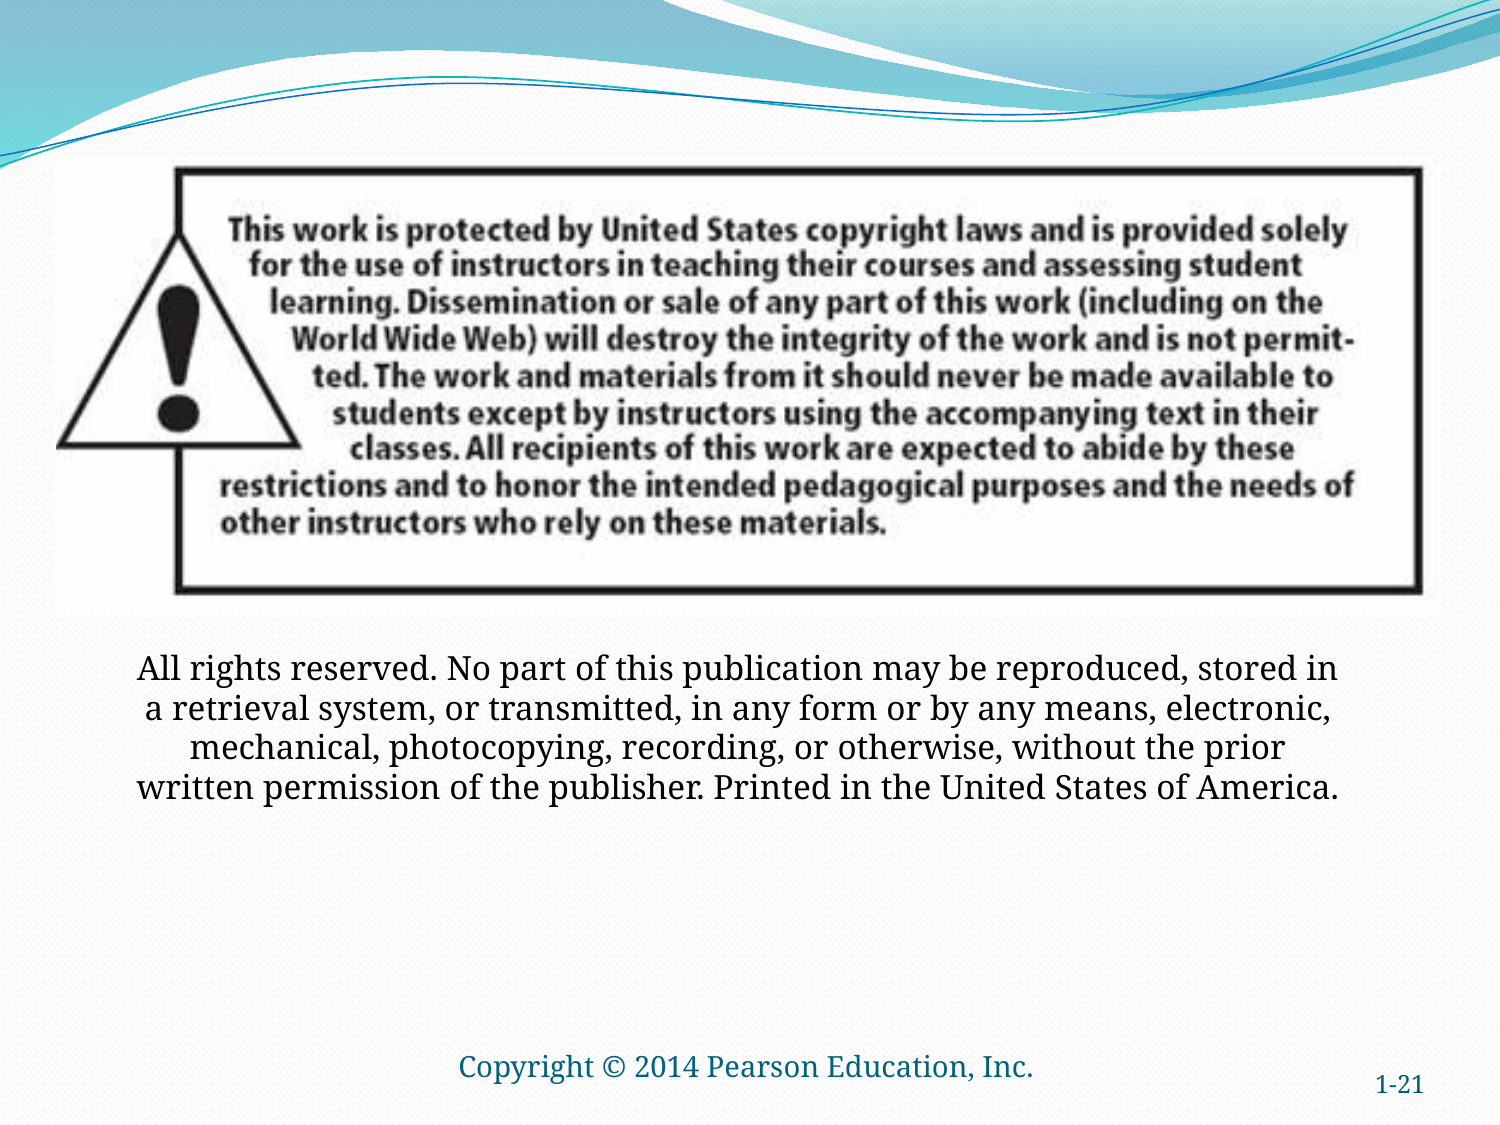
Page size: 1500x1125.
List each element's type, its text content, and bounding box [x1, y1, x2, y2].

picture [55, 159, 1439, 611]
slide_number 1-21 [1299, 1042, 1425, 1103]
text_box Copyright © 2014 Pearson Education, Inc. [112, 1037, 1400, 1092]
text_box All rights reserved. No part of this publication may be reproduced, stored in a retrieval system, or transmitted, in any form or by any means, electronic, mechanical, photocopying, recording, or otherwise, without the prior written permission of the publisher. Printed in the United States of America. [116, 639, 1362, 814]
